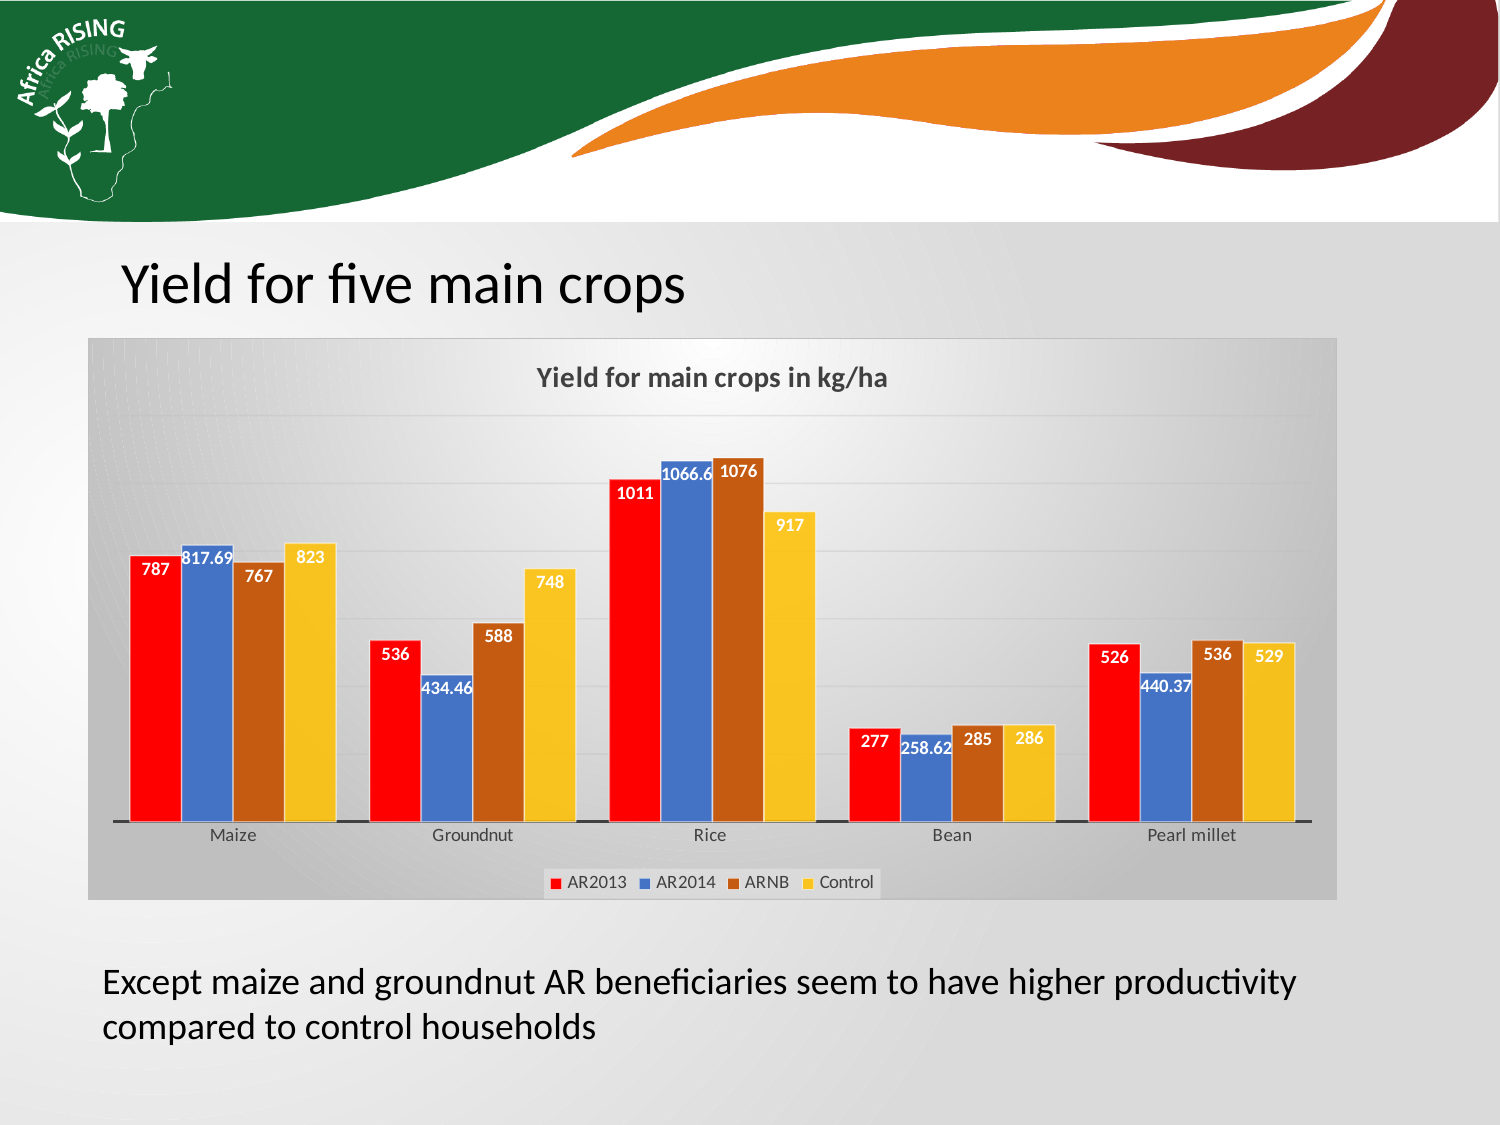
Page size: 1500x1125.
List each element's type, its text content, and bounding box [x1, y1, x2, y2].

chart [86, 336, 1339, 901]
picture [0, 0, 1499, 222]
list Yield for five main crops [87, 237, 1363, 375]
text_box Except maize and groundnut AR beneficiaries seem to have higher productivity compared to control households [87, 949, 1363, 1055]
